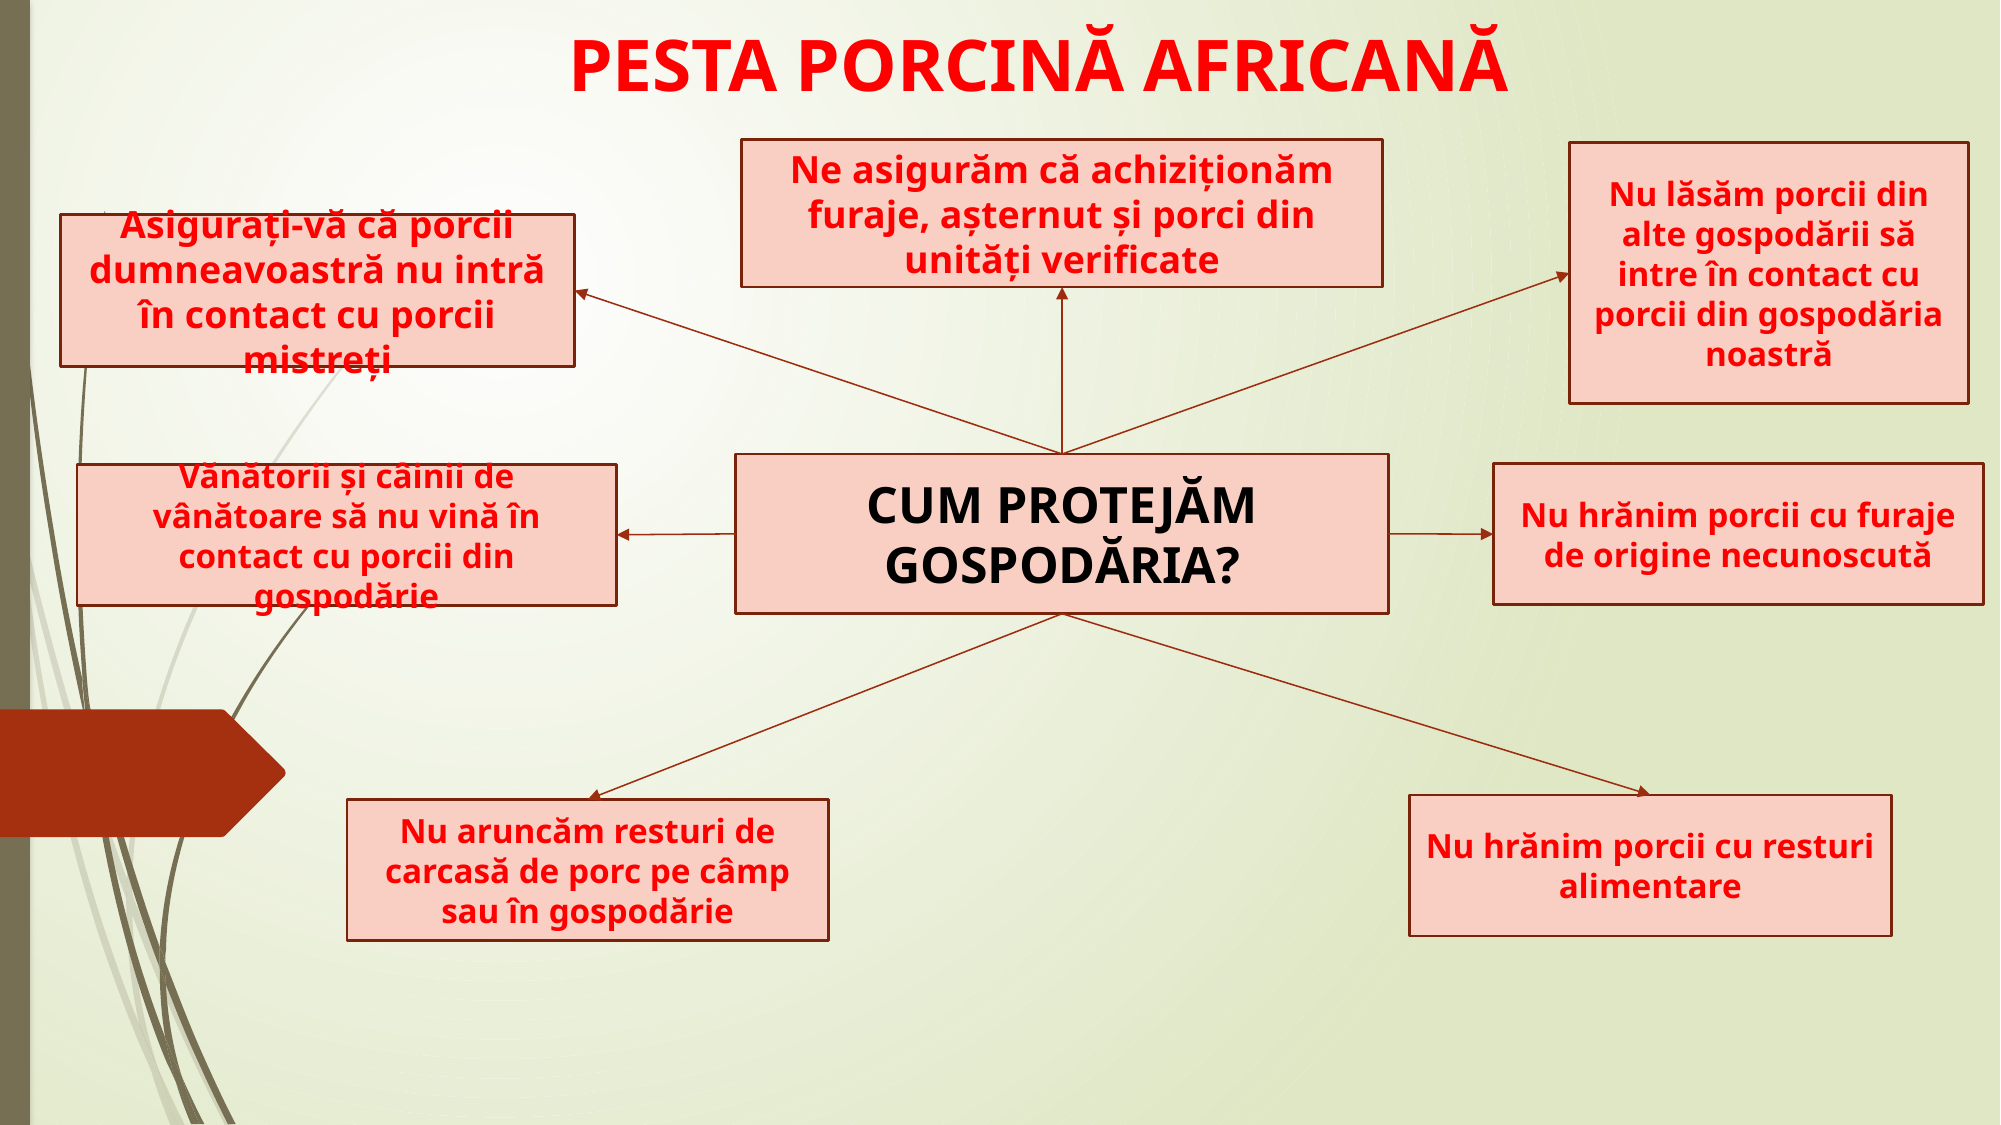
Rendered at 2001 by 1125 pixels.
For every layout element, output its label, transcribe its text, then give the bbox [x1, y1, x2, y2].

text_box Vănătorii și câinii de vânătoare să nu vină în contact cu porcii din gospodărie [76, 463, 618, 607]
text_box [574, 290, 1063, 455]
text_box Nu hrănim porcii cu furaje de origine necunoscută [1492, 462, 1985, 606]
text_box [1061, 272, 1570, 455]
text_box Ne asigurăm că achiziționăm furaje, așternut și porci din unități verificate [740, 138, 1384, 288]
text_box Nu hrănim porcii cu resturi alimentare [1408, 794, 1893, 937]
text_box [587, 613, 1063, 800]
text_box Nu aruncăm resturi de carcasă de porc pe câmp sau în gospodărie [346, 798, 830, 942]
text_box Asigurați-vă că porcii dumneavoastră nu intră în contact cu porcii mistreți [59, 213, 576, 368]
text_box CUM PROTEJĂM GOSPODĂRIA? [734, 462, 1390, 612]
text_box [1063, 613, 1651, 796]
text_box Nu lăsăm porcii din alte gospodării să intre în contact cu porcii din gospodăria noastră [1568, 141, 1970, 405]
title PESTA PORCINĂ AFRICANĂ [414, 12, 1663, 199]
